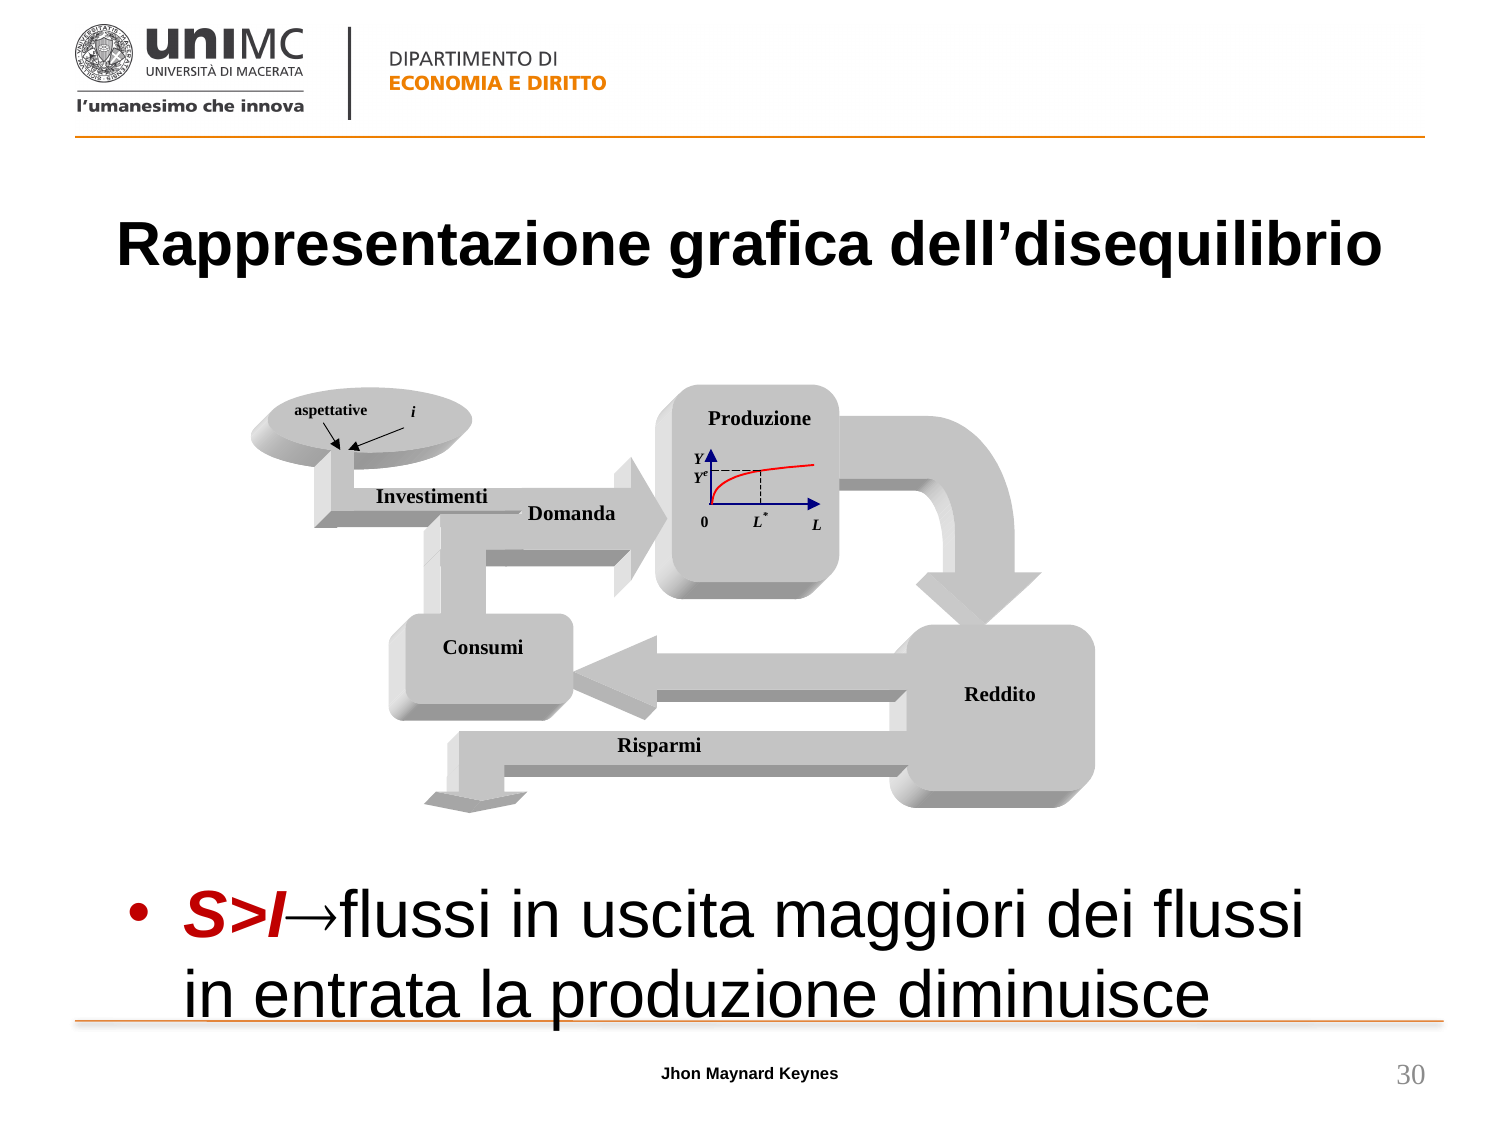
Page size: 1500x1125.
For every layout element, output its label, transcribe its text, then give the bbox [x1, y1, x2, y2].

slide_number 30 [1091, 1042, 1442, 1103]
footer Jhon Maynard Keynes [512, 1042, 988, 1103]
title Rappresentazione grafica dell’disequilibrio [75, 195, 1425, 287]
picture [75, 24, 1425, 138]
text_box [249, 383, 1097, 814]
list S>Iflussi in uscita maggiori dei flussi in entrata la produzione diminuisce [112, 863, 1388, 1039]
